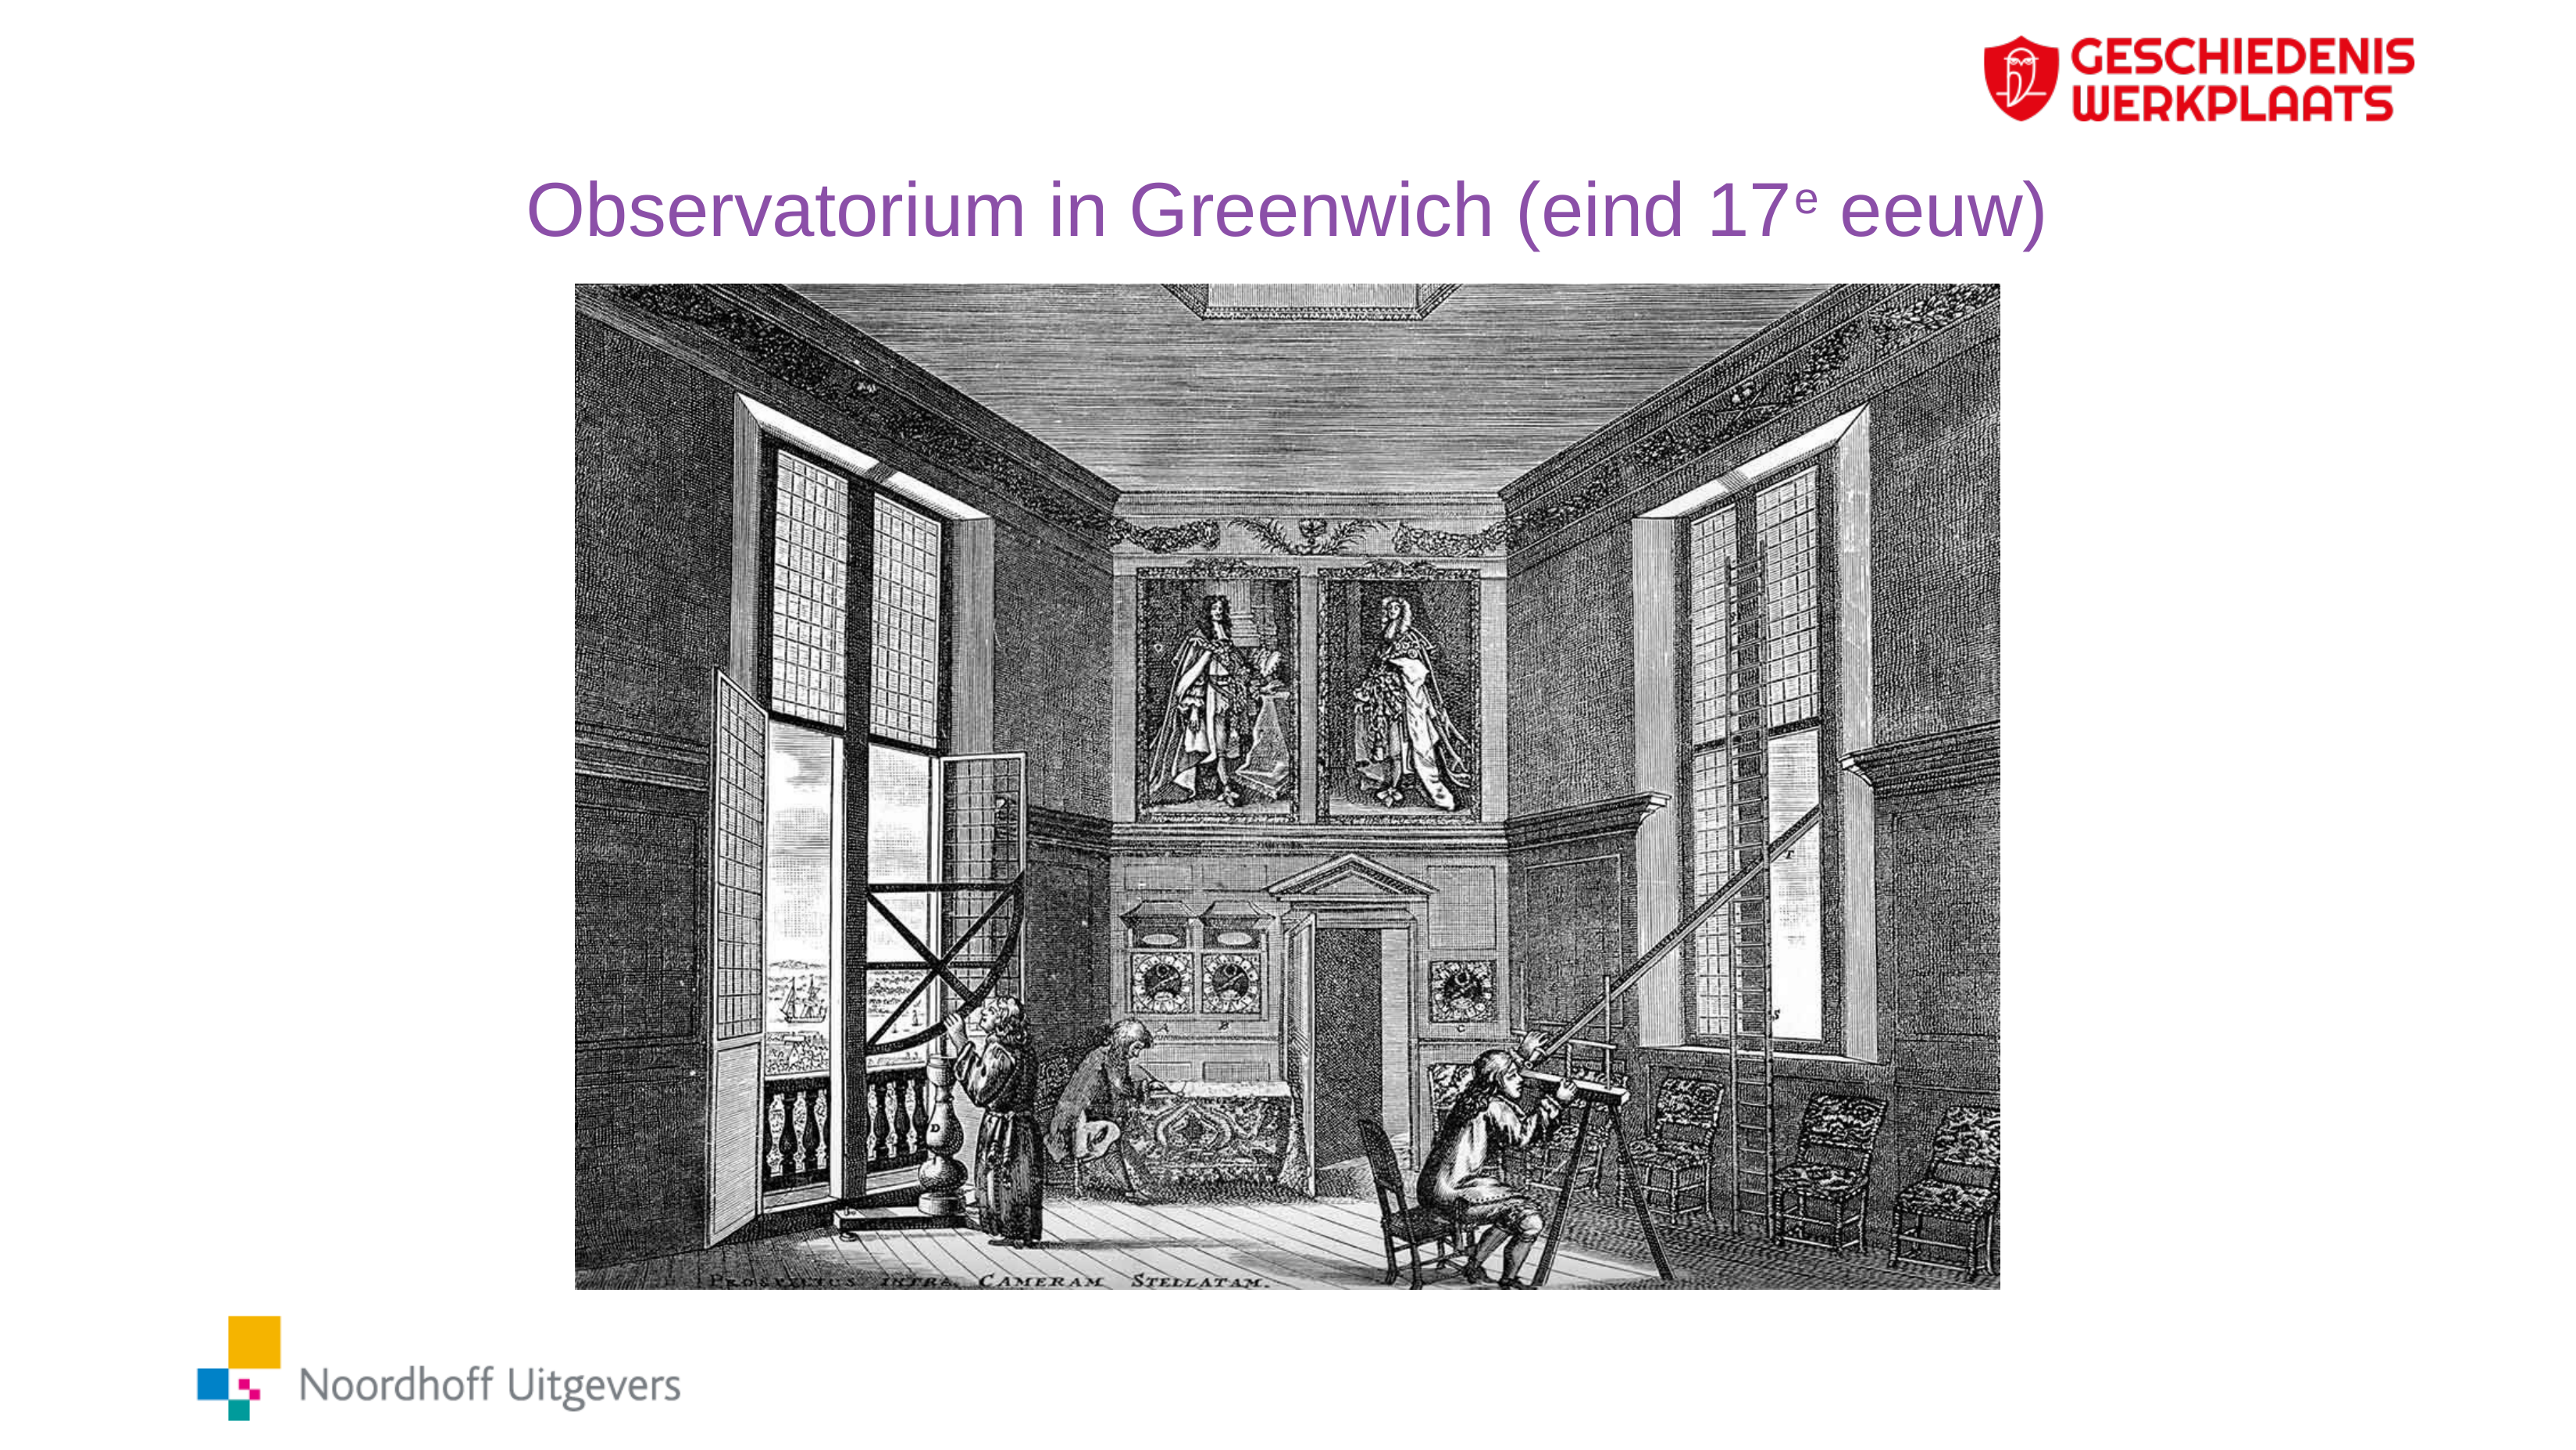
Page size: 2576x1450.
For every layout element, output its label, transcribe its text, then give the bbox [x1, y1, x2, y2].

picture [159, 284, 2000, 1449]
picture [1610, 0, 2576, 161]
title Observatorium in Greenwich (eind 17e eeuw) [159, 159, 2416, 268]
